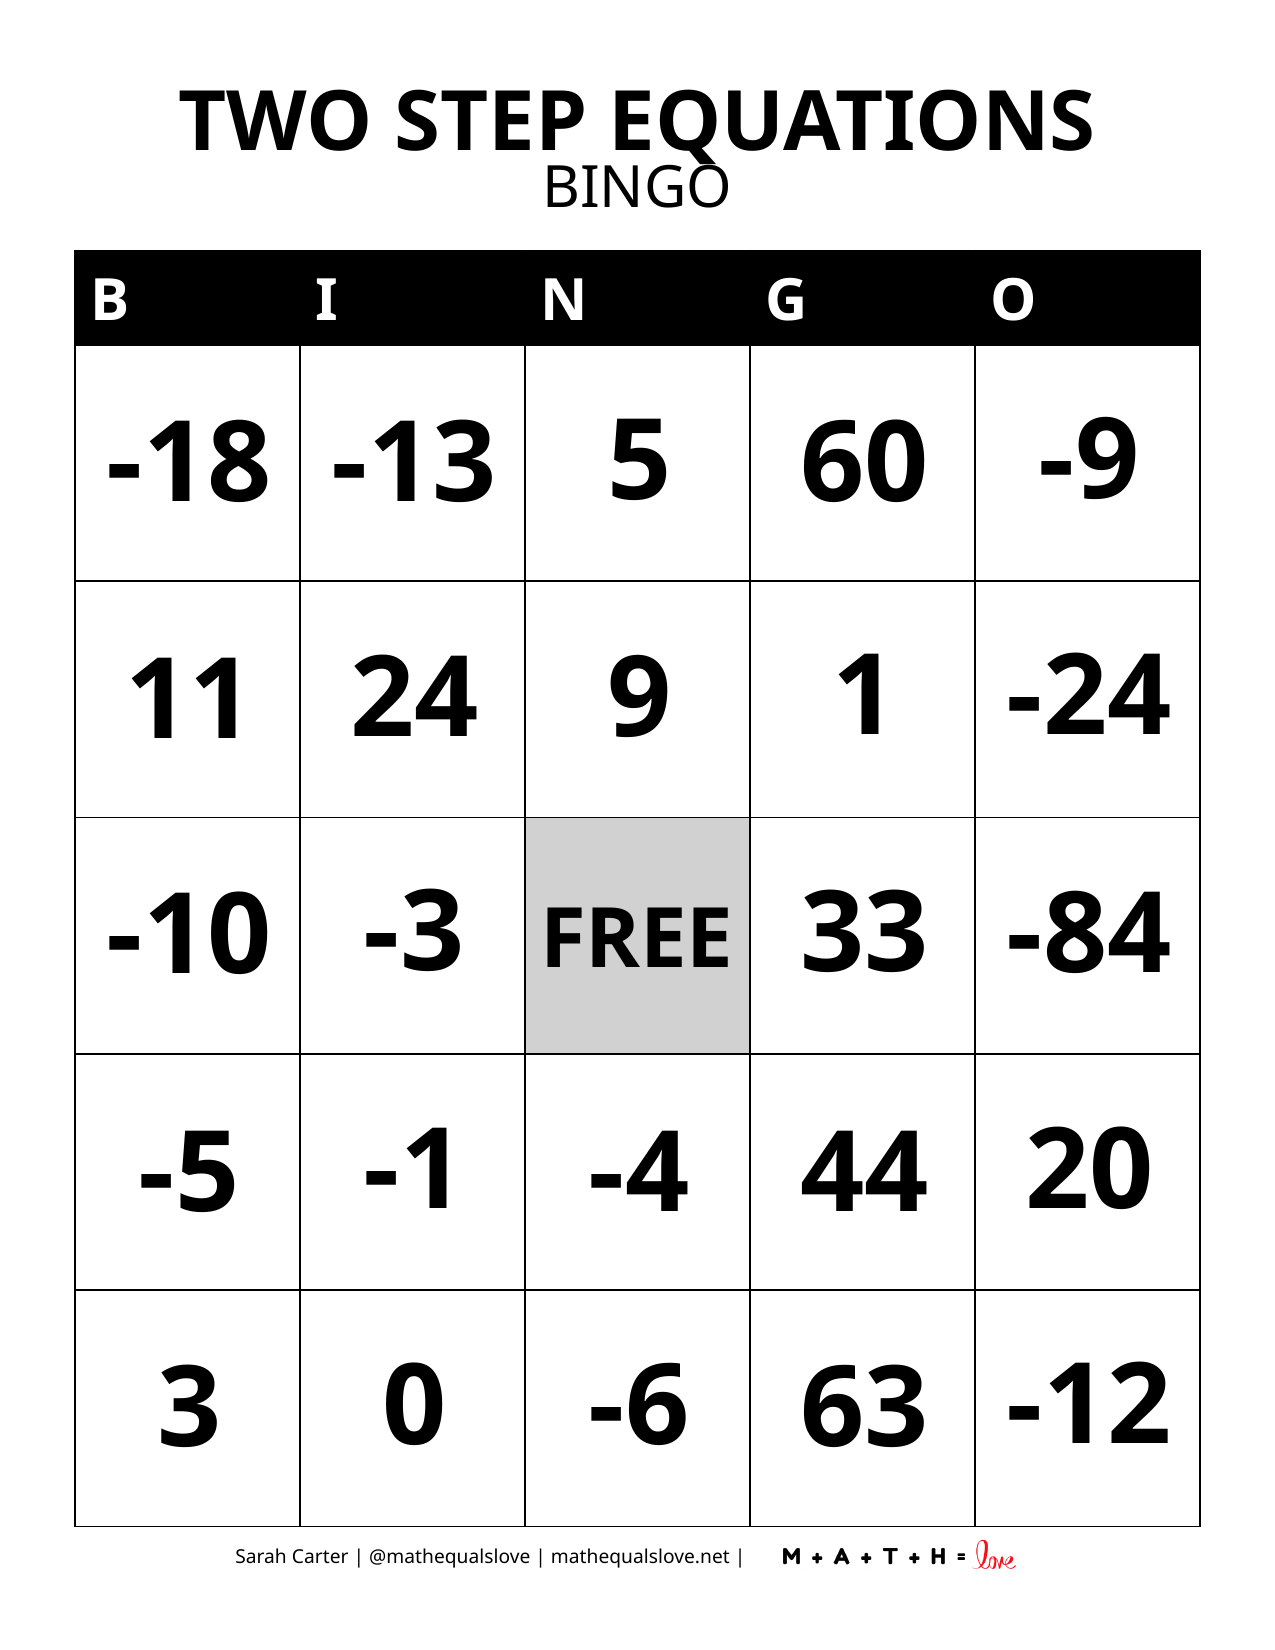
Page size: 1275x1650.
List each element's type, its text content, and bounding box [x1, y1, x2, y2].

table_cell [976, 818, 1199, 904]
text_box -24 [978, 665, 1203, 713]
table_cell [751, 1190, 974, 1289]
table_cell [301, 1187, 524, 1289]
table_cell [976, 952, 1199, 1053]
table_cell [751, 480, 974, 580]
text_box -12 [975, 1374, 1203, 1422]
text_box 0 [300, 1375, 528, 1423]
table_cell [76, 346, 299, 432]
text_box 9 [528, 667, 753, 715]
text_box -18 [75, 432, 303, 480]
table_cell [76, 1055, 299, 1142]
text_box 33 [750, 903, 978, 951]
table_cell [751, 346, 974, 432]
table_cell [751, 713, 974, 817]
table_cell [751, 582, 974, 665]
text_box -3 [300, 902, 528, 950]
table_cell [301, 715, 524, 817]
table_header G [751, 251, 974, 344]
text_box 63 [750, 1377, 978, 1425]
table_cell [976, 346, 1199, 429]
table_cell [301, 1291, 524, 1375]
text_box 60 [750, 432, 978, 480]
table_cell [76, 1425, 299, 1526]
table_cell FREE [526, 818, 749, 1053]
text_box -6 [528, 1375, 753, 1423]
table_cell [526, 582, 749, 667]
table_cell [301, 1055, 524, 1139]
text_box 11 [75, 669, 303, 717]
table_cell [301, 818, 524, 902]
text_box 5 [525, 430, 753, 478]
table_cell [976, 477, 1199, 580]
text_box TWO STEP EQUATIONS [74, 59, 1200, 175]
text_box 24 [300, 667, 528, 715]
table_cell [751, 1055, 974, 1142]
text_box -5 [75, 1142, 303, 1190]
text_box -10 [75, 905, 303, 953]
table_header B [76, 251, 299, 344]
table_header N [526, 251, 749, 344]
text_box -9 [975, 429, 1203, 477]
table_cell [76, 480, 299, 580]
table_cell [526, 1291, 749, 1375]
table_cell [76, 1291, 299, 1377]
text_box -1 [300, 1139, 528, 1187]
table_cell [976, 1188, 1199, 1289]
table_cell [301, 346, 524, 433]
table_cell [526, 346, 749, 430]
table_cell [526, 1190, 749, 1289]
table_cell [76, 717, 299, 817]
table_cell [976, 582, 1199, 665]
text_box BINGO [74, 175, 1200, 226]
text_box 1 [750, 665, 978, 713]
table_header I [301, 251, 524, 344]
table_cell [76, 818, 299, 905]
table_cell [526, 1055, 749, 1142]
table_cell [526, 478, 749, 580]
table_cell [301, 950, 524, 1053]
table_cell [976, 1291, 1199, 1374]
table_cell [751, 818, 974, 903]
text_box -13 [300, 433, 528, 481]
table_cell [751, 951, 974, 1053]
table_header O [976, 251, 1199, 344]
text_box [220, 1535, 1055, 1576]
table_cell [301, 582, 524, 667]
table_cell [526, 1423, 749, 1526]
table_cell [76, 953, 299, 1053]
table_cell [751, 1425, 974, 1526]
table_cell [976, 713, 1199, 817]
table_cell [751, 1291, 974, 1377]
table_cell [301, 1423, 524, 1526]
table_cell [76, 582, 299, 669]
table_cell [301, 481, 524, 580]
text_box 3 [75, 1377, 303, 1425]
table_cell [526, 715, 749, 817]
text_box -84 [975, 904, 1203, 952]
text_box 20 [975, 1140, 1203, 1188]
text_box -4 [525, 1142, 753, 1190]
table_cell [976, 1422, 1199, 1526]
text_box 44 [753, 1142, 978, 1190]
table_cell [976, 1055, 1199, 1140]
table_cell [76, 1190, 299, 1289]
